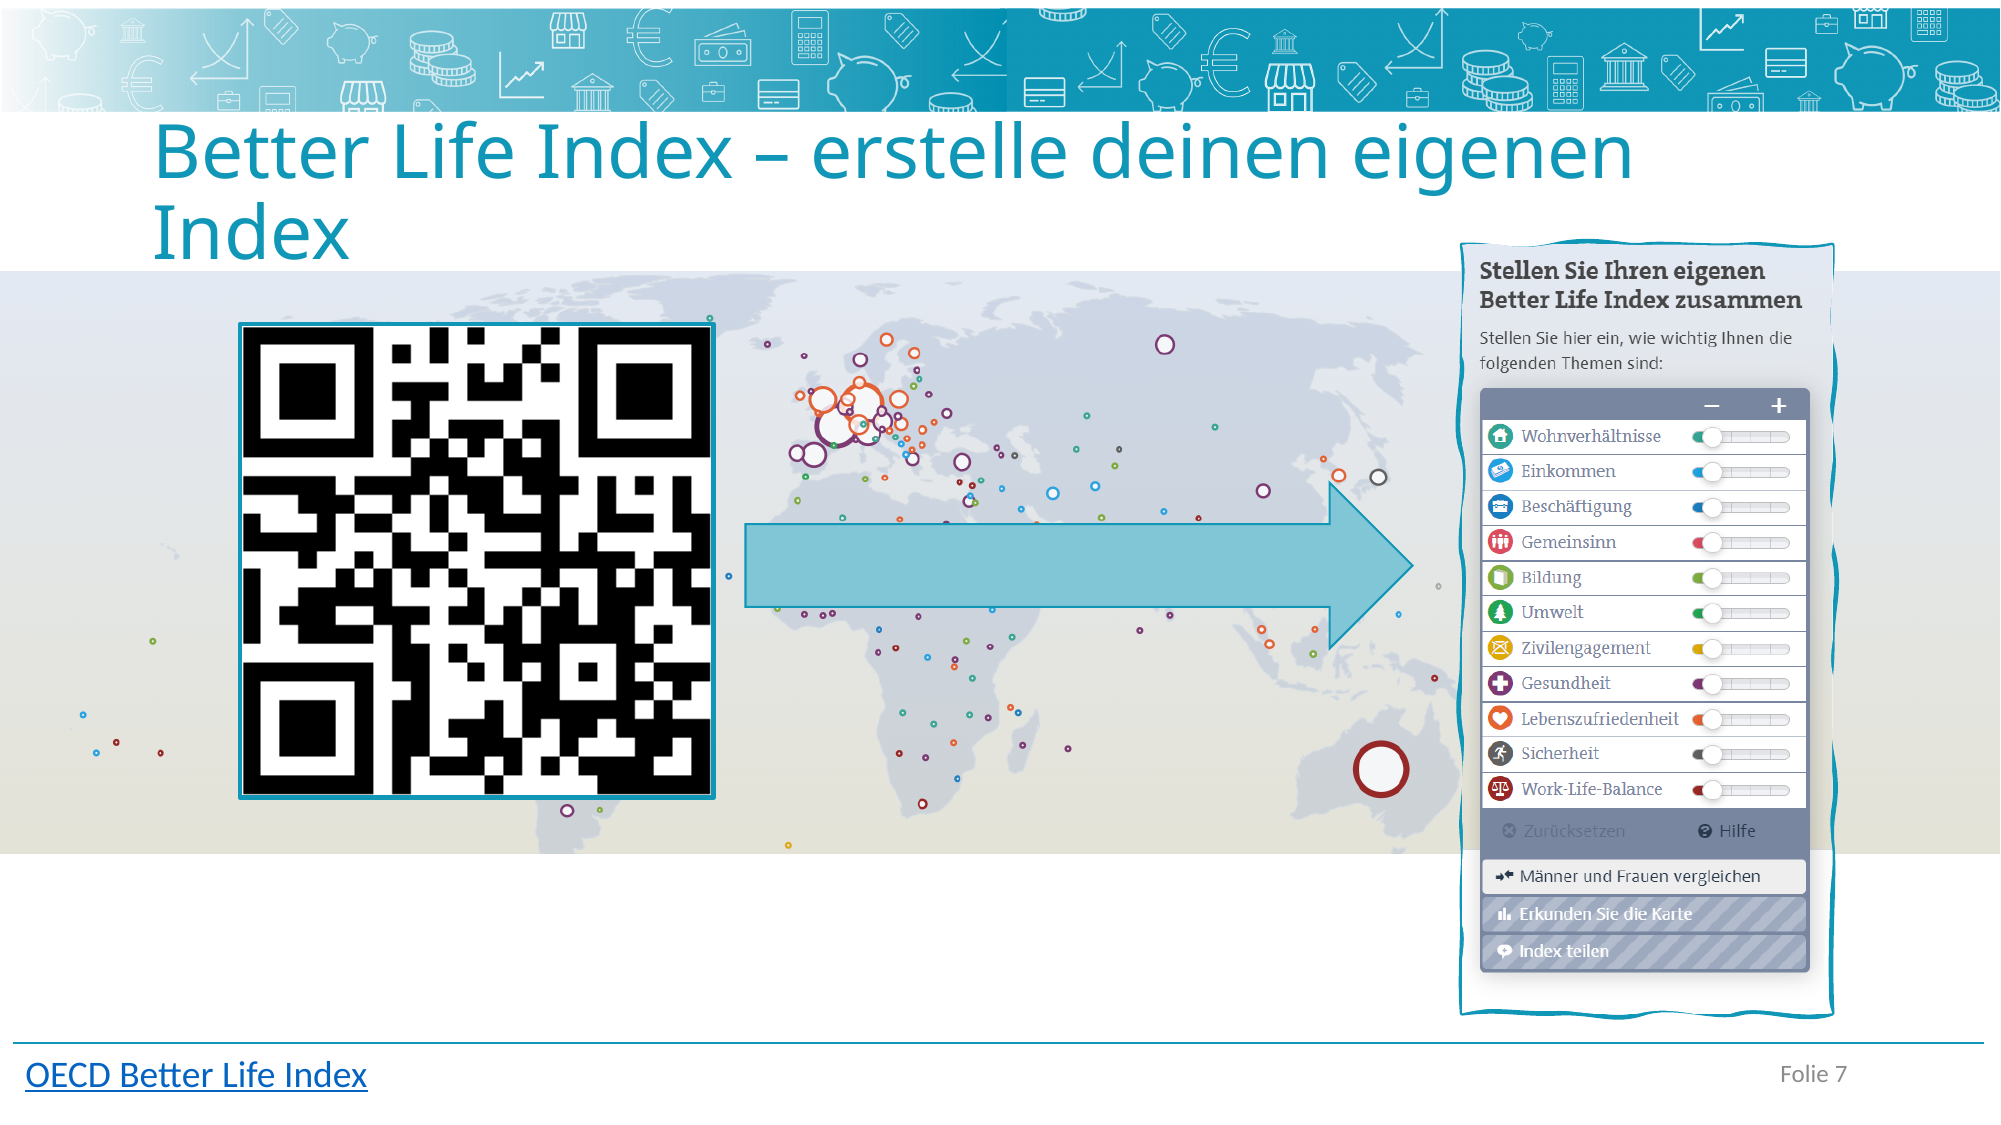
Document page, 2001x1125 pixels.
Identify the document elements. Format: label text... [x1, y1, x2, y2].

title Better Life Index – erstelle deinen eigenen Index [137, 111, 1863, 271]
picture [970, 99, 974, 109]
slide_number 7 [1412, 1042, 1863, 1103]
picture [1, 8, 964, 112]
picture [0, 244, 2000, 1014]
picture [1006, 8, 2001, 112]
text_box OECD Better Life Index [10, 1042, 1012, 1103]
